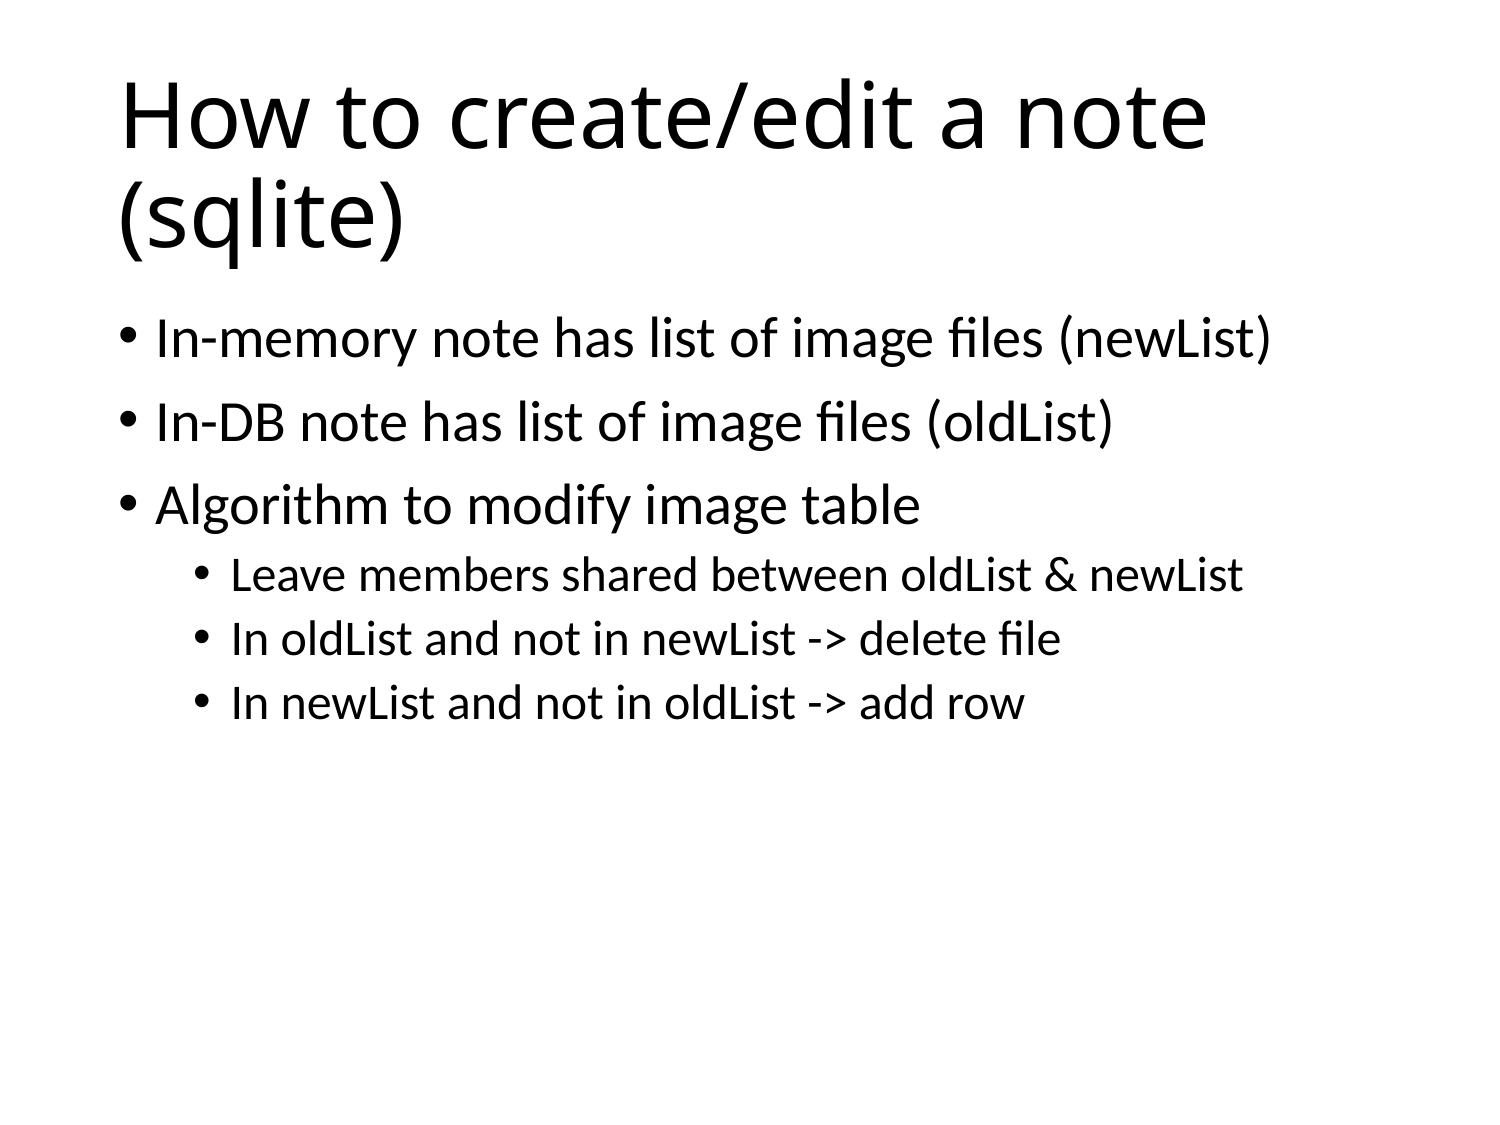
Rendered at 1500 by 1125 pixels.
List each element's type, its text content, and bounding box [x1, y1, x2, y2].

list In-memory note has list of image files (newList) In-DB note has list of image files (oldList) Algorithm to modify image table Leave members shared between oldList & newList In oldList and not in newList -> delete file In newList and not in oldList -> add row [103, 299, 1397, 1014]
title How to create/edit a note (sqlite) [103, 59, 1397, 278]
